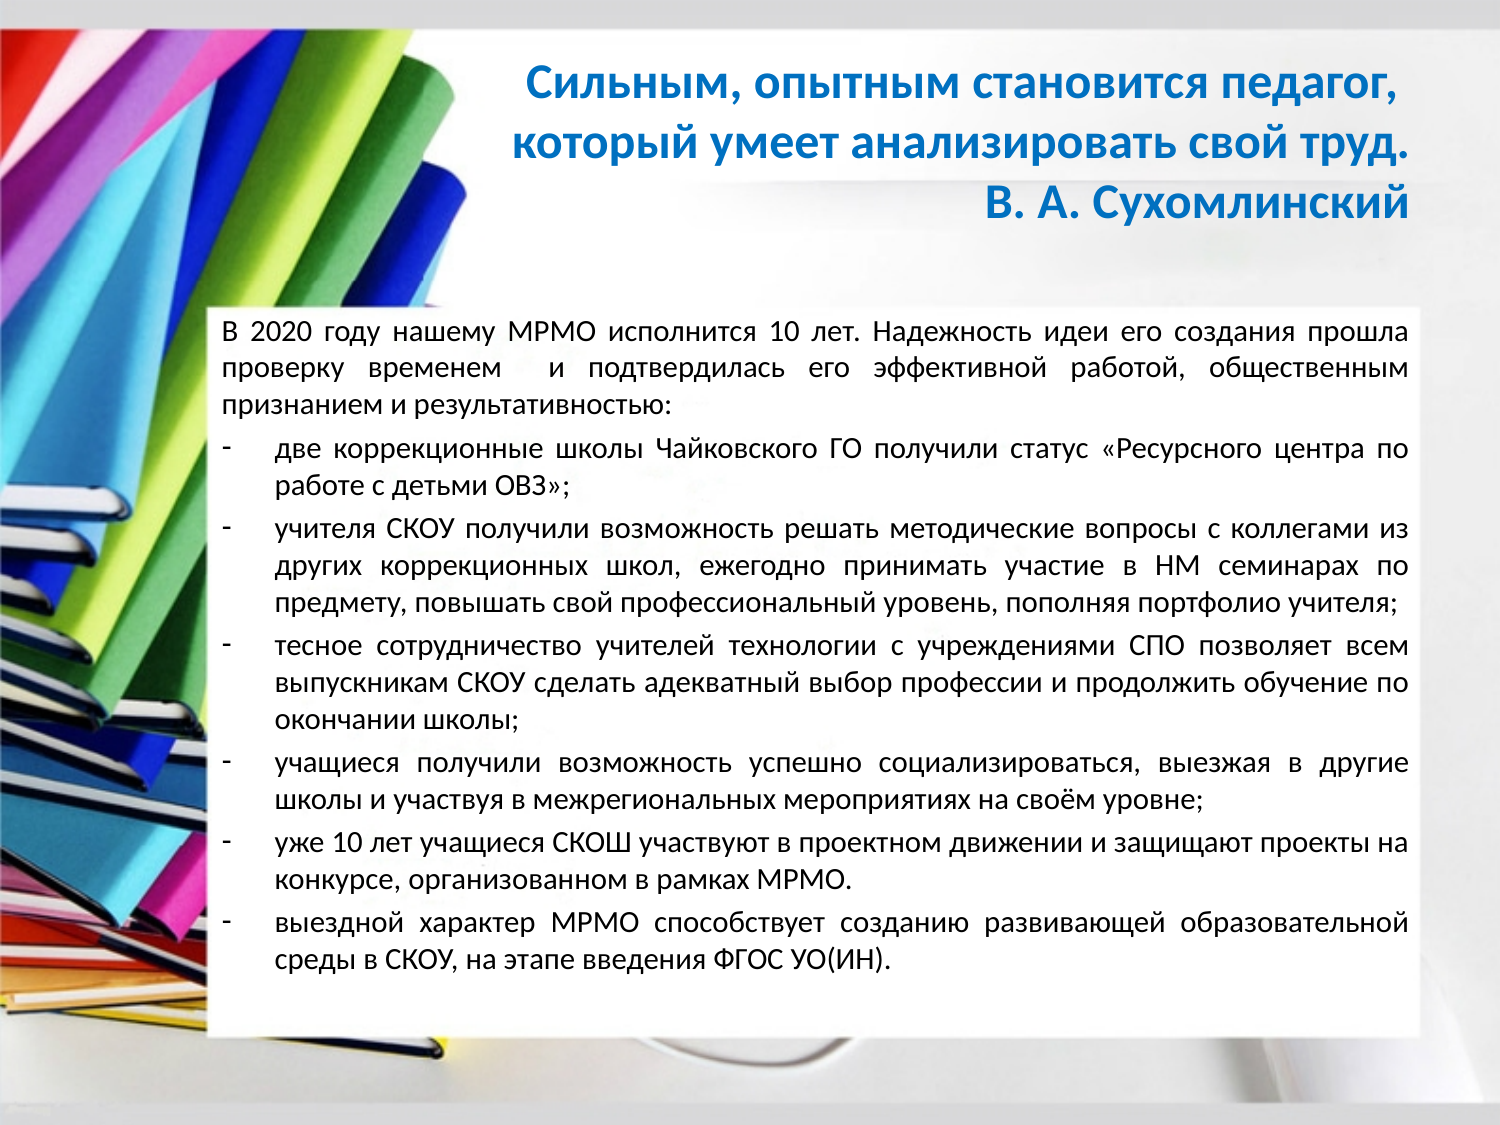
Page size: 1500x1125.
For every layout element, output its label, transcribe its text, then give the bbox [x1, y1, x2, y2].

title Сильным, опытным становится педагог, который умеет анализировать свой труд. В. А. Сухомлинский [75, 45, 1425, 233]
picture [0, 0, 1500, 1125]
list В 2020 году нашему МРМО исполнится 10 лет. Надежность идеи его создания прошла проверку временем и подтвердилась его эффективной работой, общественным признанием и результативностью: две коррекционные школы Чайковского ГО получили статус «Ресурсного центра по работе с детьми ОВЗ»; учителя СКОУ получили возможность решать методические вопросы с коллегами из других коррекционных школ, ежегодно принимать участие в НМ семинарах по предмету, повышать свой профессиональный уровень, пополняя портфолио учителя; тесное сотрудничество учителей технологии с учреждениями СПО позволяет всем выпускникам СКОУ сделать адекватный выбор профессии и продолжить обучение по окончании школы; учащиеся получили возможность успешно социализироваться, выезжая в другие школы и участвуя в межрегиональных мероприятиях на своём уровне; уже 10 лет учащиеся СКОШ участвуют в проектном движении и защищают проекты на конкурсе, организованном в рамках МРМО. выездной характер МРМО способствует созданию развивающей образовательной среды в СКОУ, на этапе введения ФГОС УО(ИН). [206, 302, 1425, 1005]
